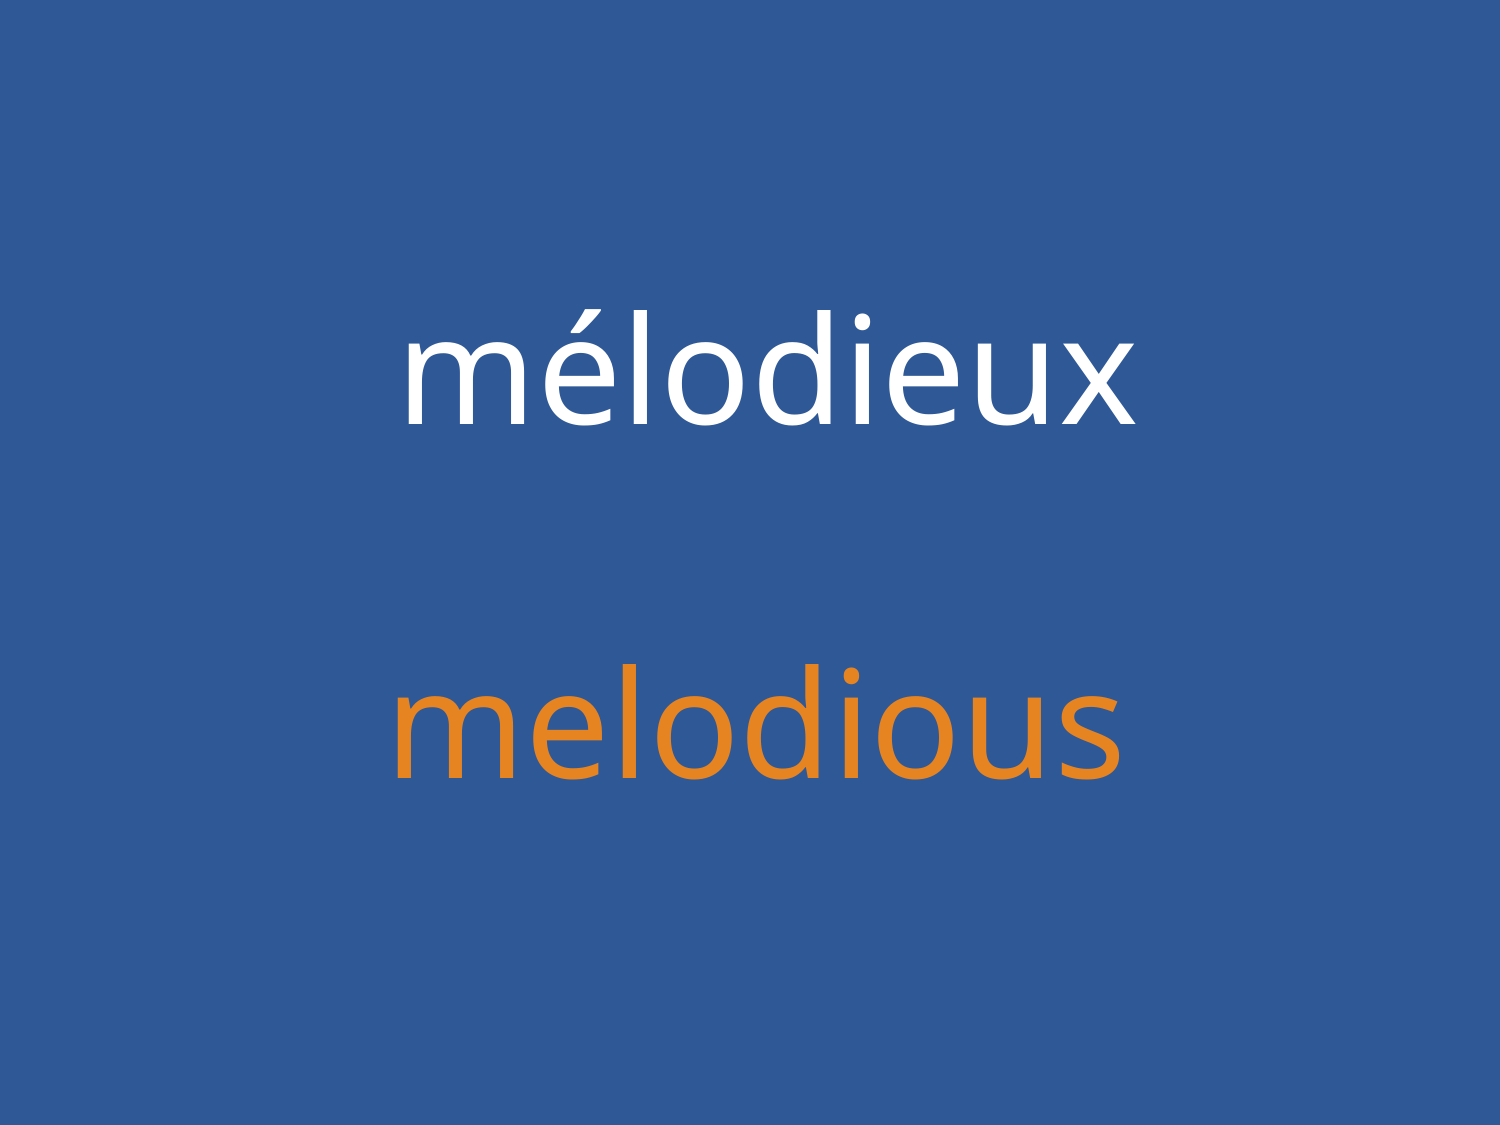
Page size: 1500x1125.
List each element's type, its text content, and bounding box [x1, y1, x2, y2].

text_box melodious [301, 621, 1211, 817]
text_box mélodieux [301, 267, 1235, 462]
